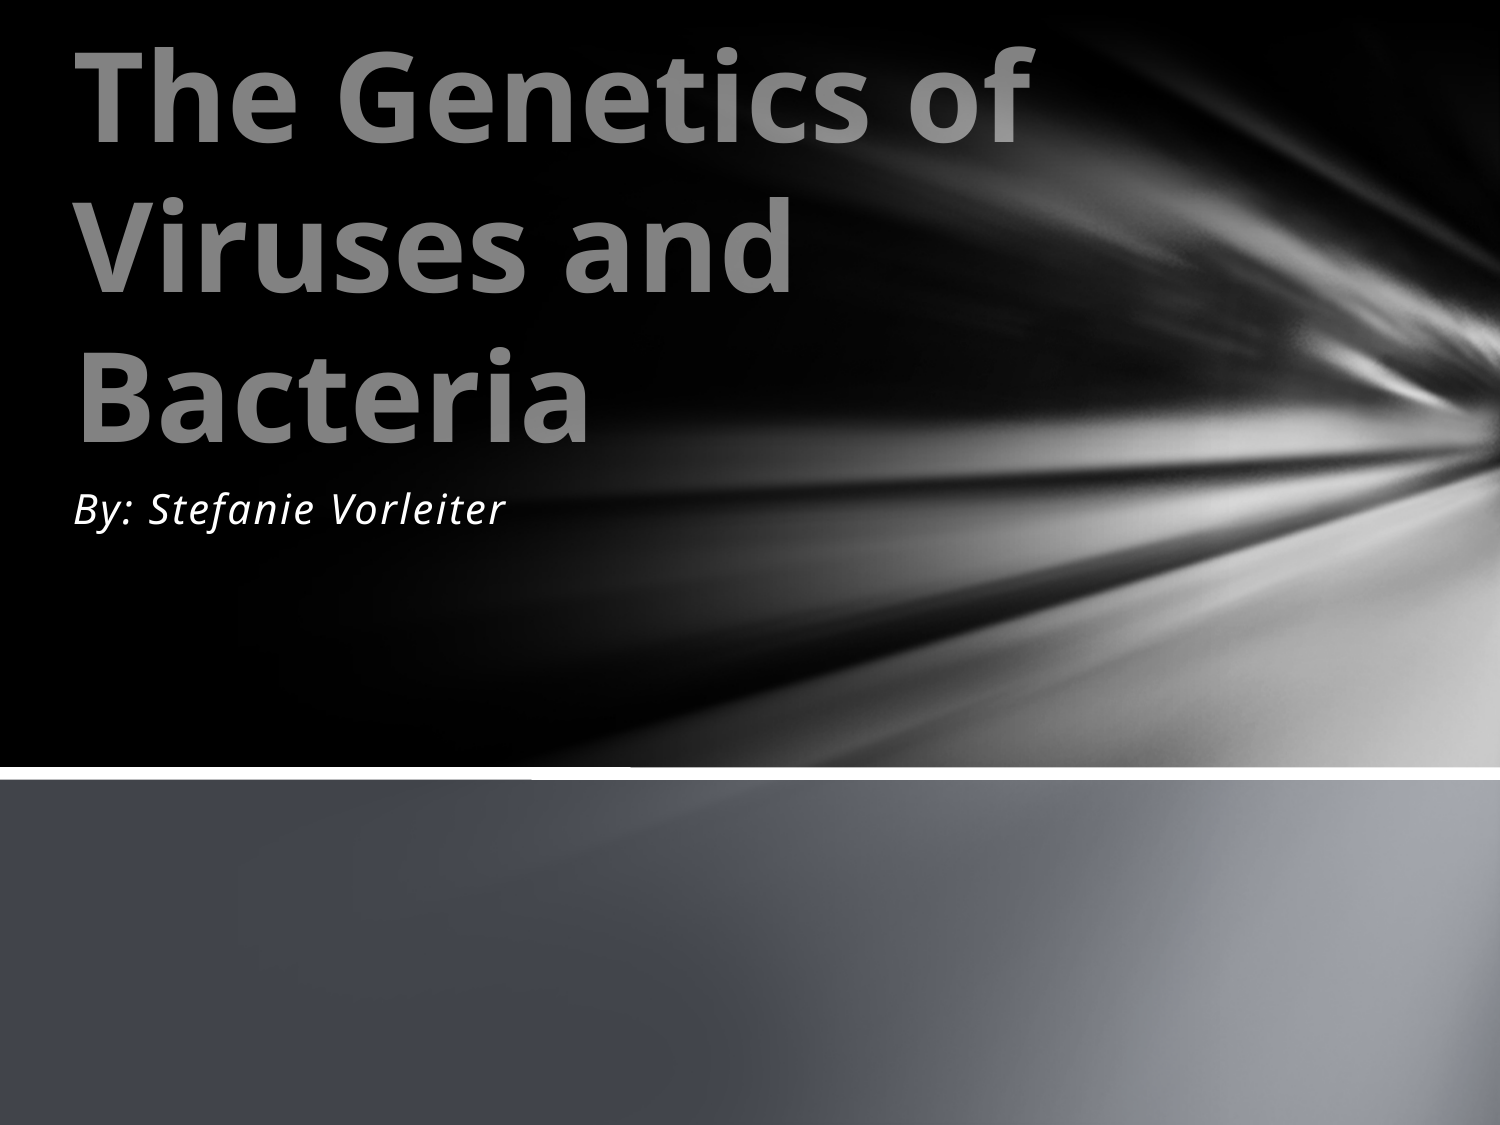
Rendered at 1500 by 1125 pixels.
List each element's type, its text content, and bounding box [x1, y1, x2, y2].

title The Genetics of Viruses and Bacteria [57, 75, 1318, 475]
subtitle By: Stefanie Vorleiter [57, 475, 808, 700]
